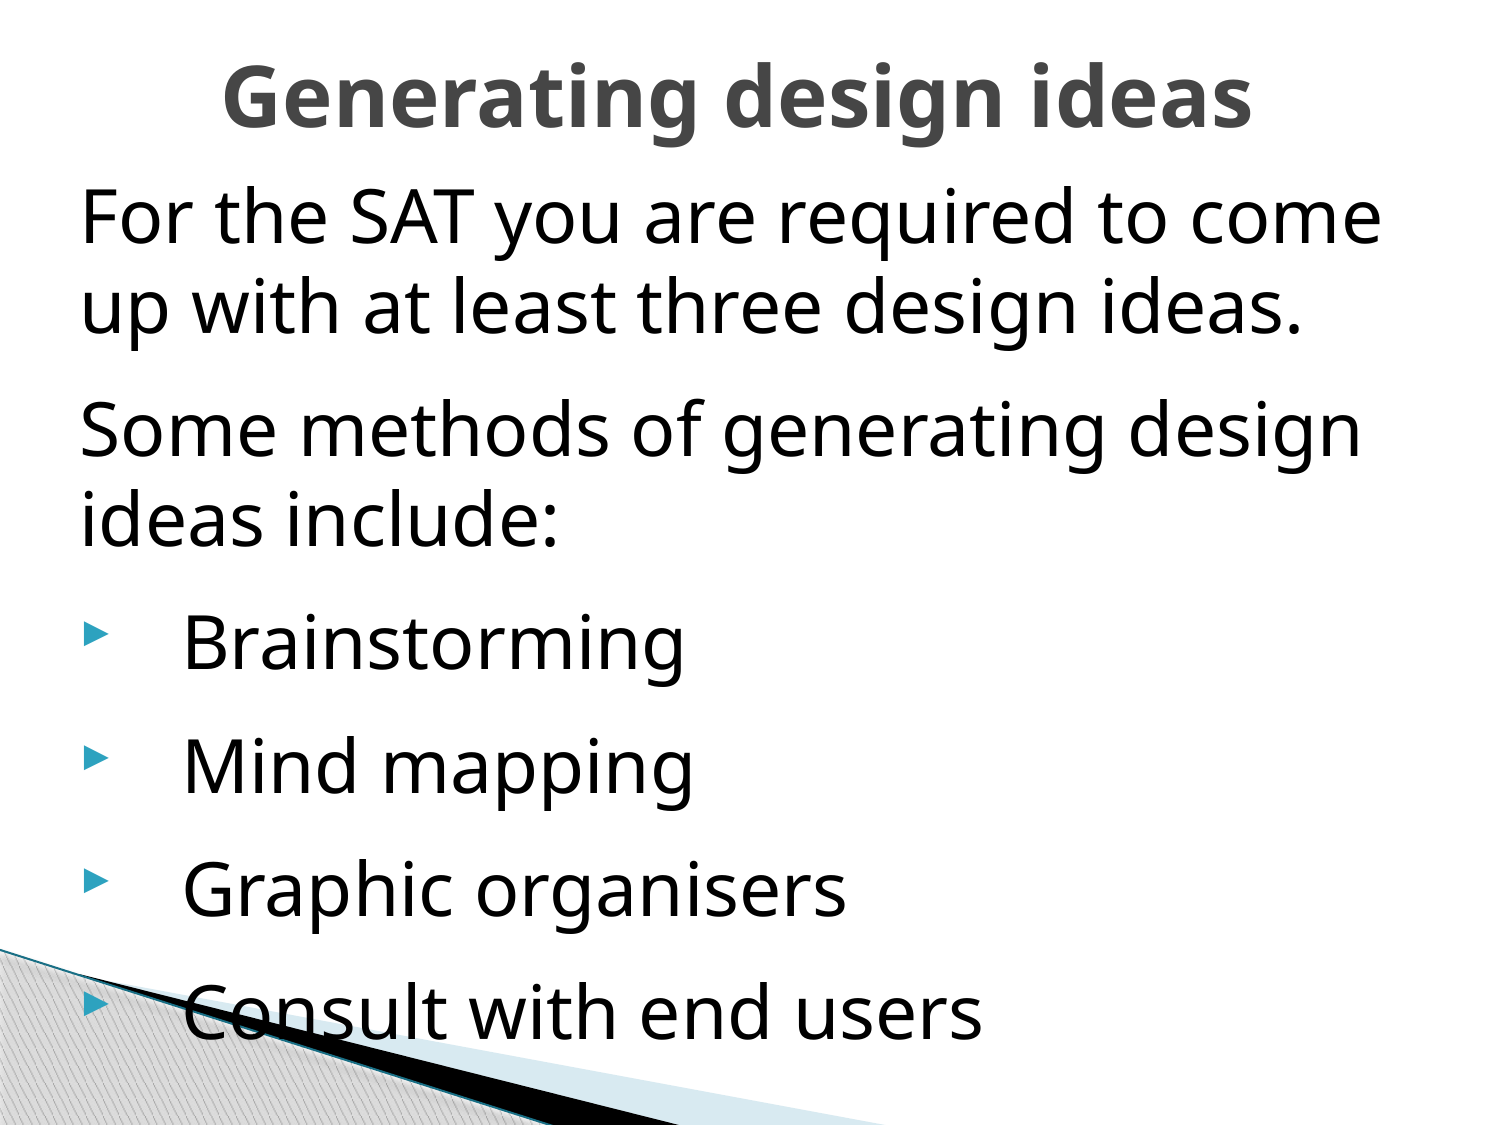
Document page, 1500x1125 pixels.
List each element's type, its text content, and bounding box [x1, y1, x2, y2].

list For the SAT you are required to come up with at least three design ideas. Some methods of generating design ideas include: Brainstorming Mind mapping Graphic organisers Consult with end users [64, 160, 1447, 1071]
title Generating design ideas [100, 0, 1376, 188]
